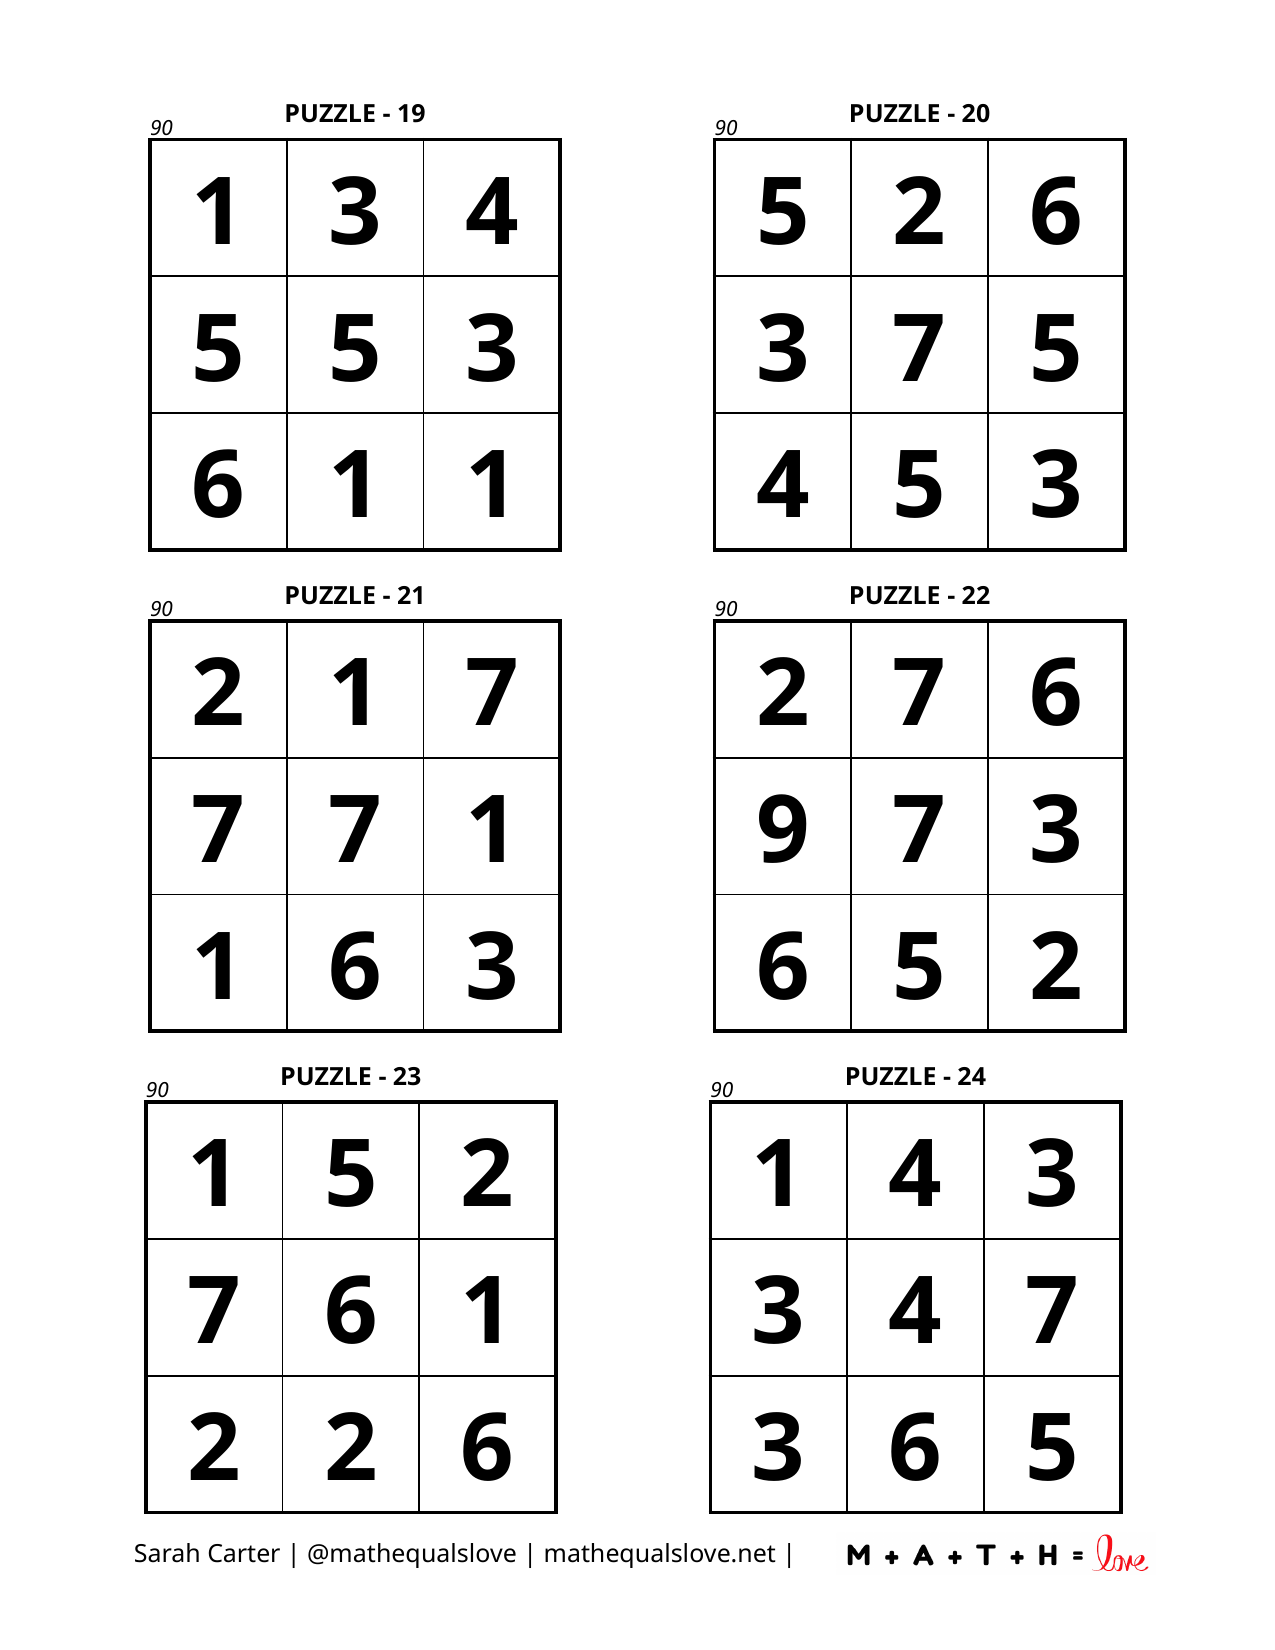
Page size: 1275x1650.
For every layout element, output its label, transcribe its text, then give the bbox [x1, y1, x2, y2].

table_header 7 [852, 623, 987, 757]
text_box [118, 1529, 1199, 1576]
table_cell 4 [848, 1240, 983, 1375]
table_cell 2 [148, 1377, 282, 1511]
table_cell 1 [152, 895, 286, 1029]
table_cell 5 [985, 1377, 1119, 1511]
table_header 5 [283, 1104, 418, 1238]
text_box PUZZLE - 20 [714, 97, 1125, 128]
table_cell 5 [852, 414, 987, 548]
text_box 90 [145, 1077, 355, 1103]
table_cell 3 [424, 277, 558, 412]
text_box PUZZLE - 22 [714, 579, 1125, 610]
text_box PUZZLE - 21 [149, 579, 561, 610]
table_cell 7 [288, 759, 423, 894]
text_box PUZZLE - 19 [149, 97, 561, 128]
table_cell 6 [288, 895, 423, 1029]
table_cell 3 [424, 895, 558, 1029]
table_cell 3 [716, 277, 850, 412]
text_box 90 [714, 114, 923, 140]
table_cell 7 [852, 759, 987, 894]
table_cell 6 [283, 1240, 418, 1375]
table_cell 7 [852, 277, 987, 412]
text_box PUZZLE - 23 [145, 1060, 557, 1091]
table_cell 6 [420, 1377, 554, 1511]
table_cell 3 [989, 759, 1123, 894]
table_cell 2 [283, 1377, 418, 1511]
table_header 5 [716, 141, 850, 275]
table_cell 7 [148, 1240, 282, 1375]
table_cell 5 [288, 277, 423, 412]
table_cell 3 [712, 1240, 846, 1375]
text_box 90 [149, 595, 359, 621]
table_cell 4 [716, 414, 850, 548]
table_header 2 [716, 623, 850, 757]
table_header 4 [848, 1104, 983, 1238]
table_header 1 [148, 1104, 282, 1238]
table_cell 6 [848, 1377, 983, 1511]
table_header 6 [989, 141, 1123, 275]
table_cell 6 [152, 414, 286, 548]
text_box 90 [714, 595, 923, 621]
table_cell 7 [152, 759, 286, 894]
table_cell 6 [716, 895, 850, 1029]
table_cell 5 [152, 277, 286, 412]
table_cell 3 [989, 414, 1123, 548]
text_box PUZZLE - 24 [710, 1060, 1121, 1091]
table_cell 5 [989, 277, 1123, 412]
table_cell 2 [989, 895, 1123, 1029]
table_header 4 [424, 141, 558, 275]
table_cell 3 [712, 1377, 846, 1511]
table_header 2 [152, 623, 286, 757]
table_header 1 [288, 623, 423, 757]
table_header 3 [288, 141, 423, 275]
table_cell 9 [716, 759, 850, 894]
table_header 6 [989, 623, 1123, 757]
table_header 2 [420, 1104, 554, 1238]
table_header 1 [712, 1104, 846, 1238]
table_header 2 [852, 141, 987, 275]
table_cell 7 [985, 1240, 1119, 1375]
table_cell 1 [288, 414, 423, 548]
table_cell 5 [852, 895, 987, 1029]
table_cell 1 [424, 414, 558, 548]
table_cell 1 [420, 1240, 554, 1375]
table_cell 1 [424, 759, 558, 894]
table_header 1 [152, 141, 286, 275]
text_box 90 [149, 114, 359, 140]
table_header 7 [424, 623, 558, 757]
table_header 3 [985, 1104, 1119, 1238]
text_box 90 [710, 1077, 919, 1103]
